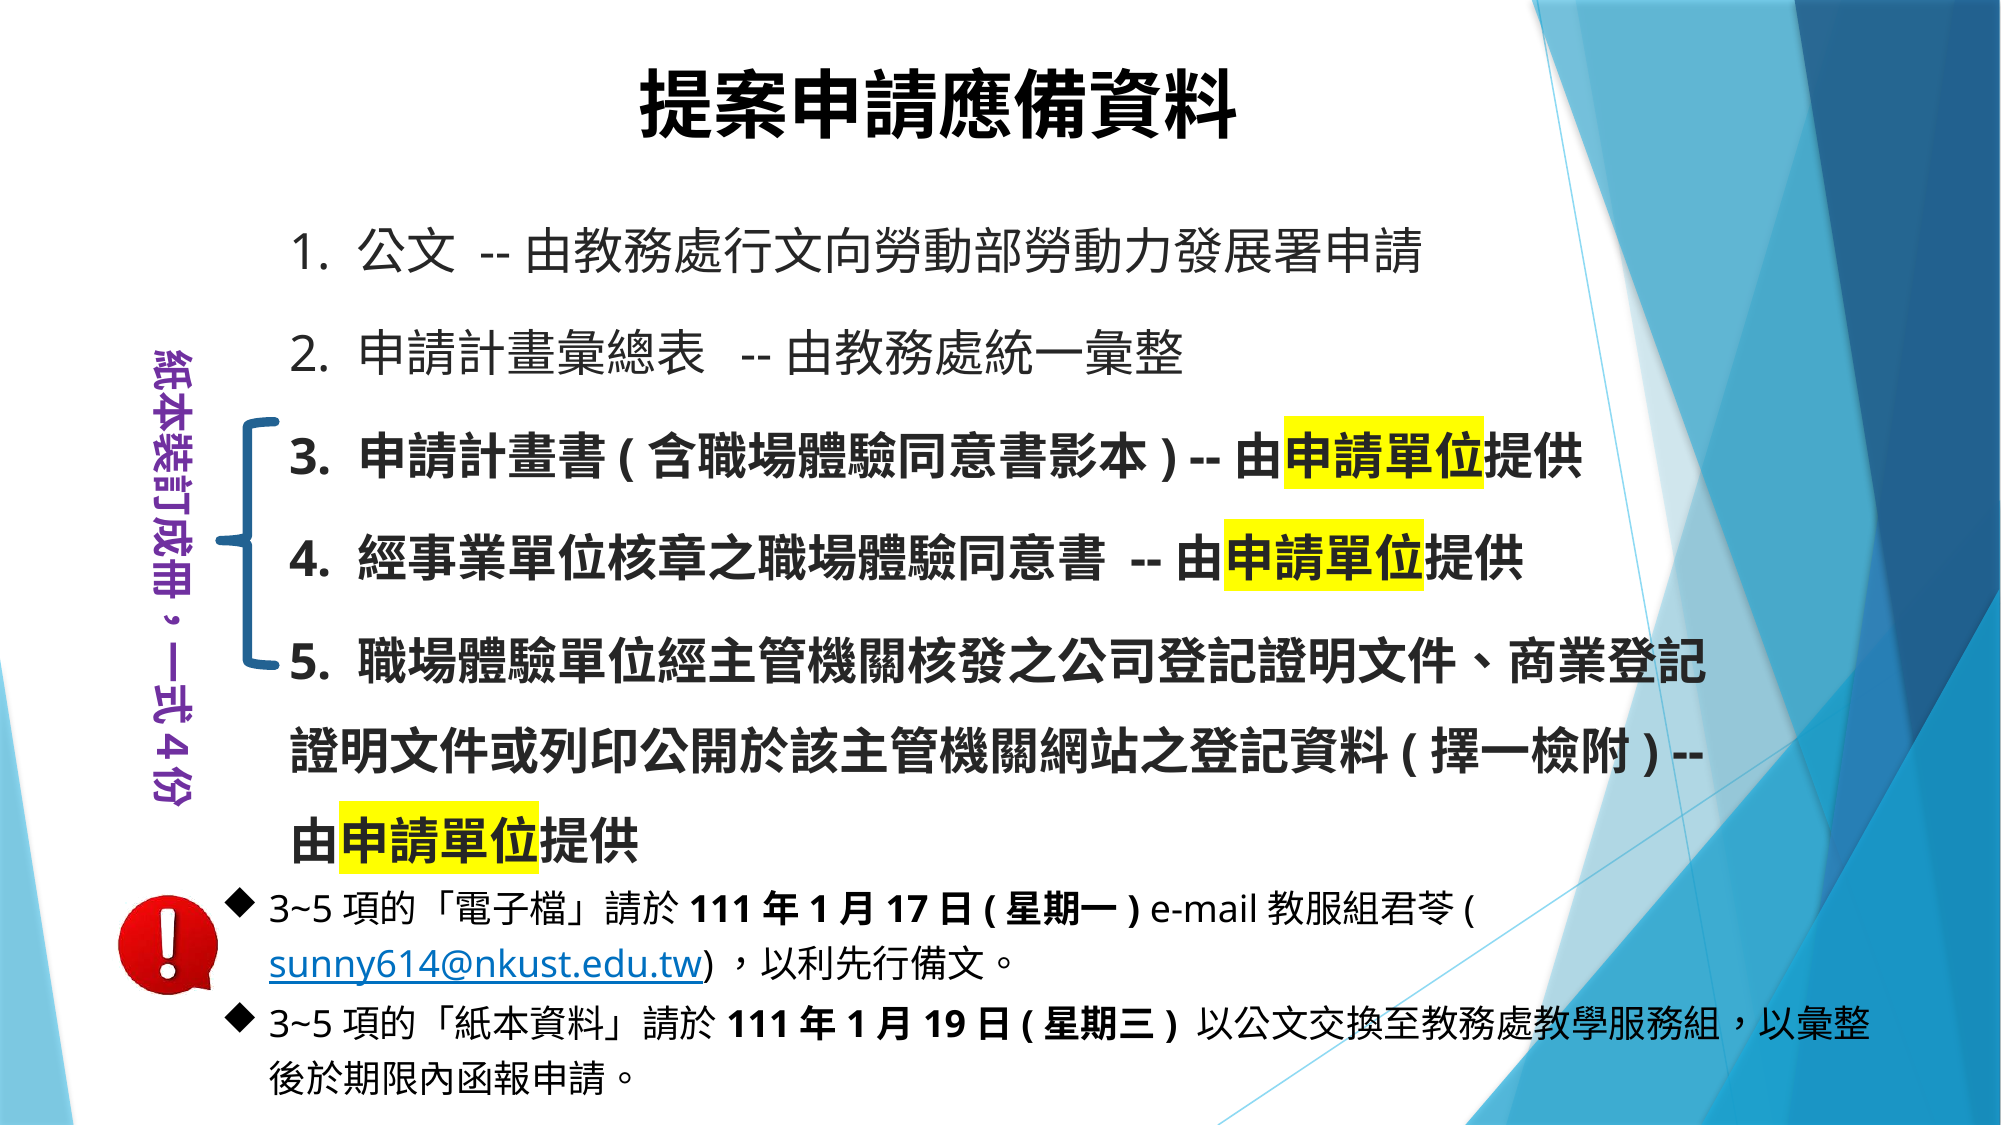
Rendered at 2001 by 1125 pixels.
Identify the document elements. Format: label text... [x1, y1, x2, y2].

text_box 紙本裝訂成冊，一式４份 [125, 334, 207, 813]
picture [48, 875, 225, 1064]
list 1. 公文 --由教務處行文向勞動部勞動力發展署申請 2. 申請計畫彙總表 --由教務處統一彙整 3. 申請計畫書(含職場體驗同意書影本) --由申請單位提供 4. 經事業單位核章之職場體驗同意書 --由申請單位提供 5. 職場體驗單位經主管機關核發之公司登記證明文件、商業登記證明文件或列印公開於該主管機關網站之登記資料(擇一檢附) --由申請單位提供 [274, 181, 1755, 877]
text_box [218, 420, 276, 667]
text_box 3~5項的「電子檔」請於111年1月17日(星期一) e-mail教服組君苓(sunny614@nkust.edu.tw)，以利先行備文。 3~5項的「紙本資料」請於111年1月19日(星期三) 以公文交換至教務處教學服務組，以彙整後於期限內函報申請。 [205, 890, 1893, 1086]
text_box 提案申請應備資料 [233, 40, 1645, 155]
